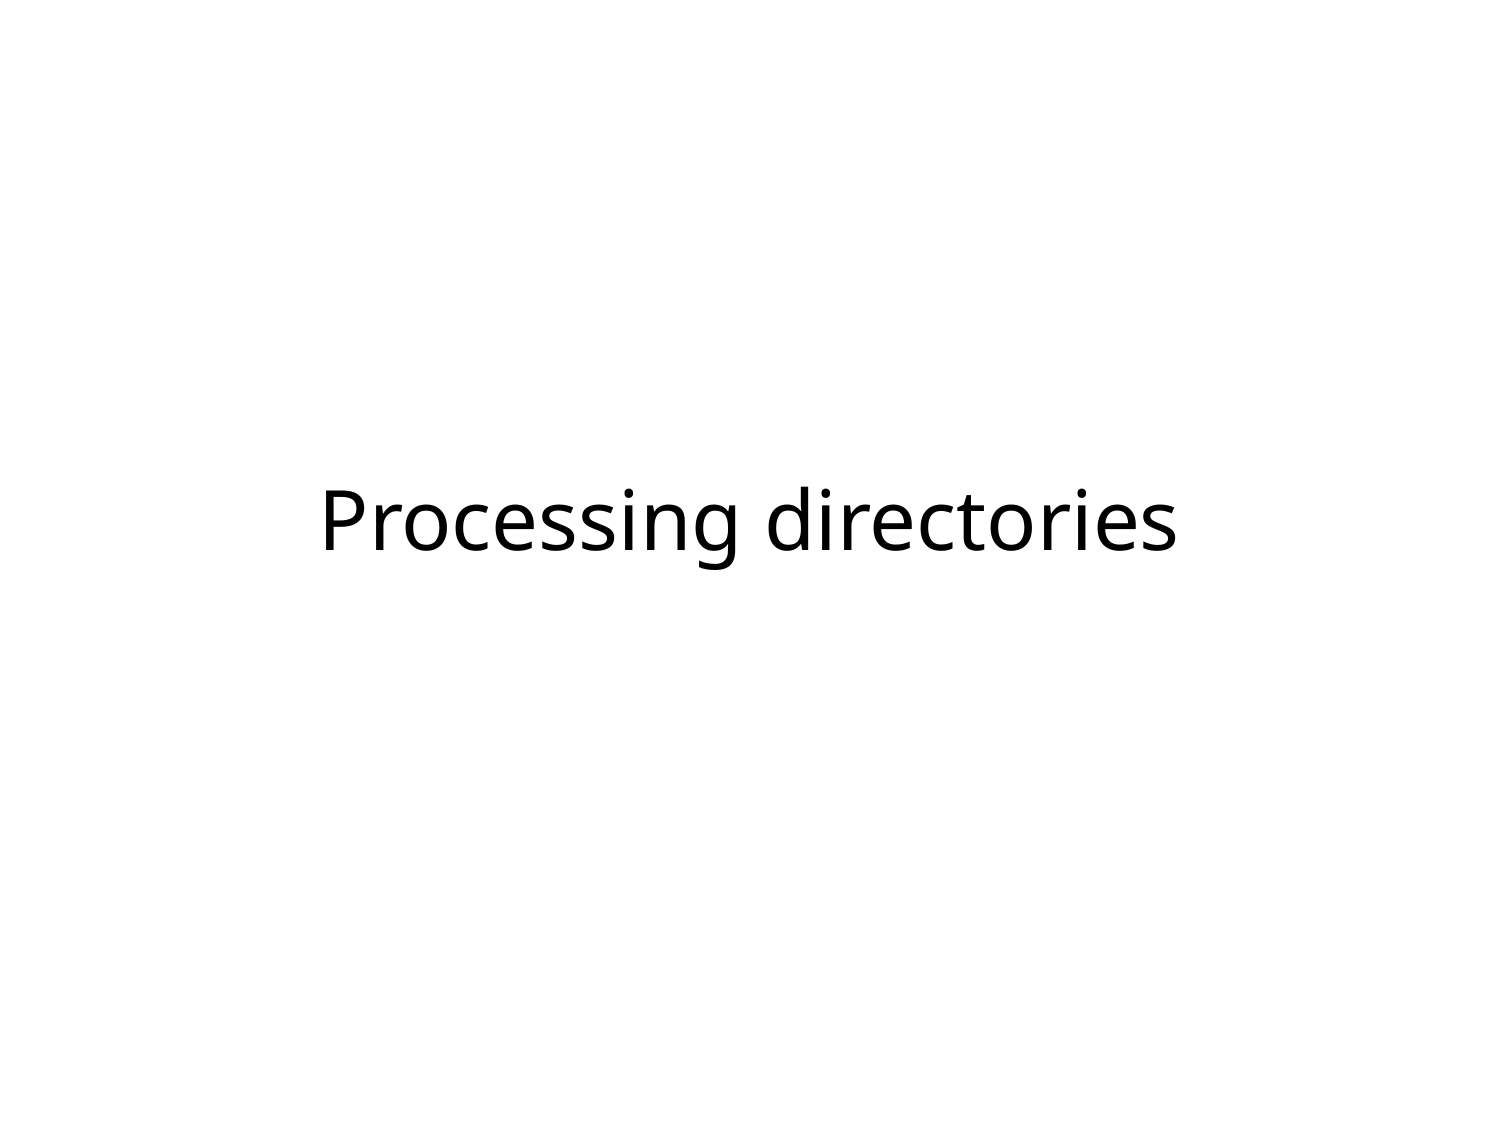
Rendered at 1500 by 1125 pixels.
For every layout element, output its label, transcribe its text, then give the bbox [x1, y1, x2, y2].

title Processing directories [187, 184, 1313, 576]
